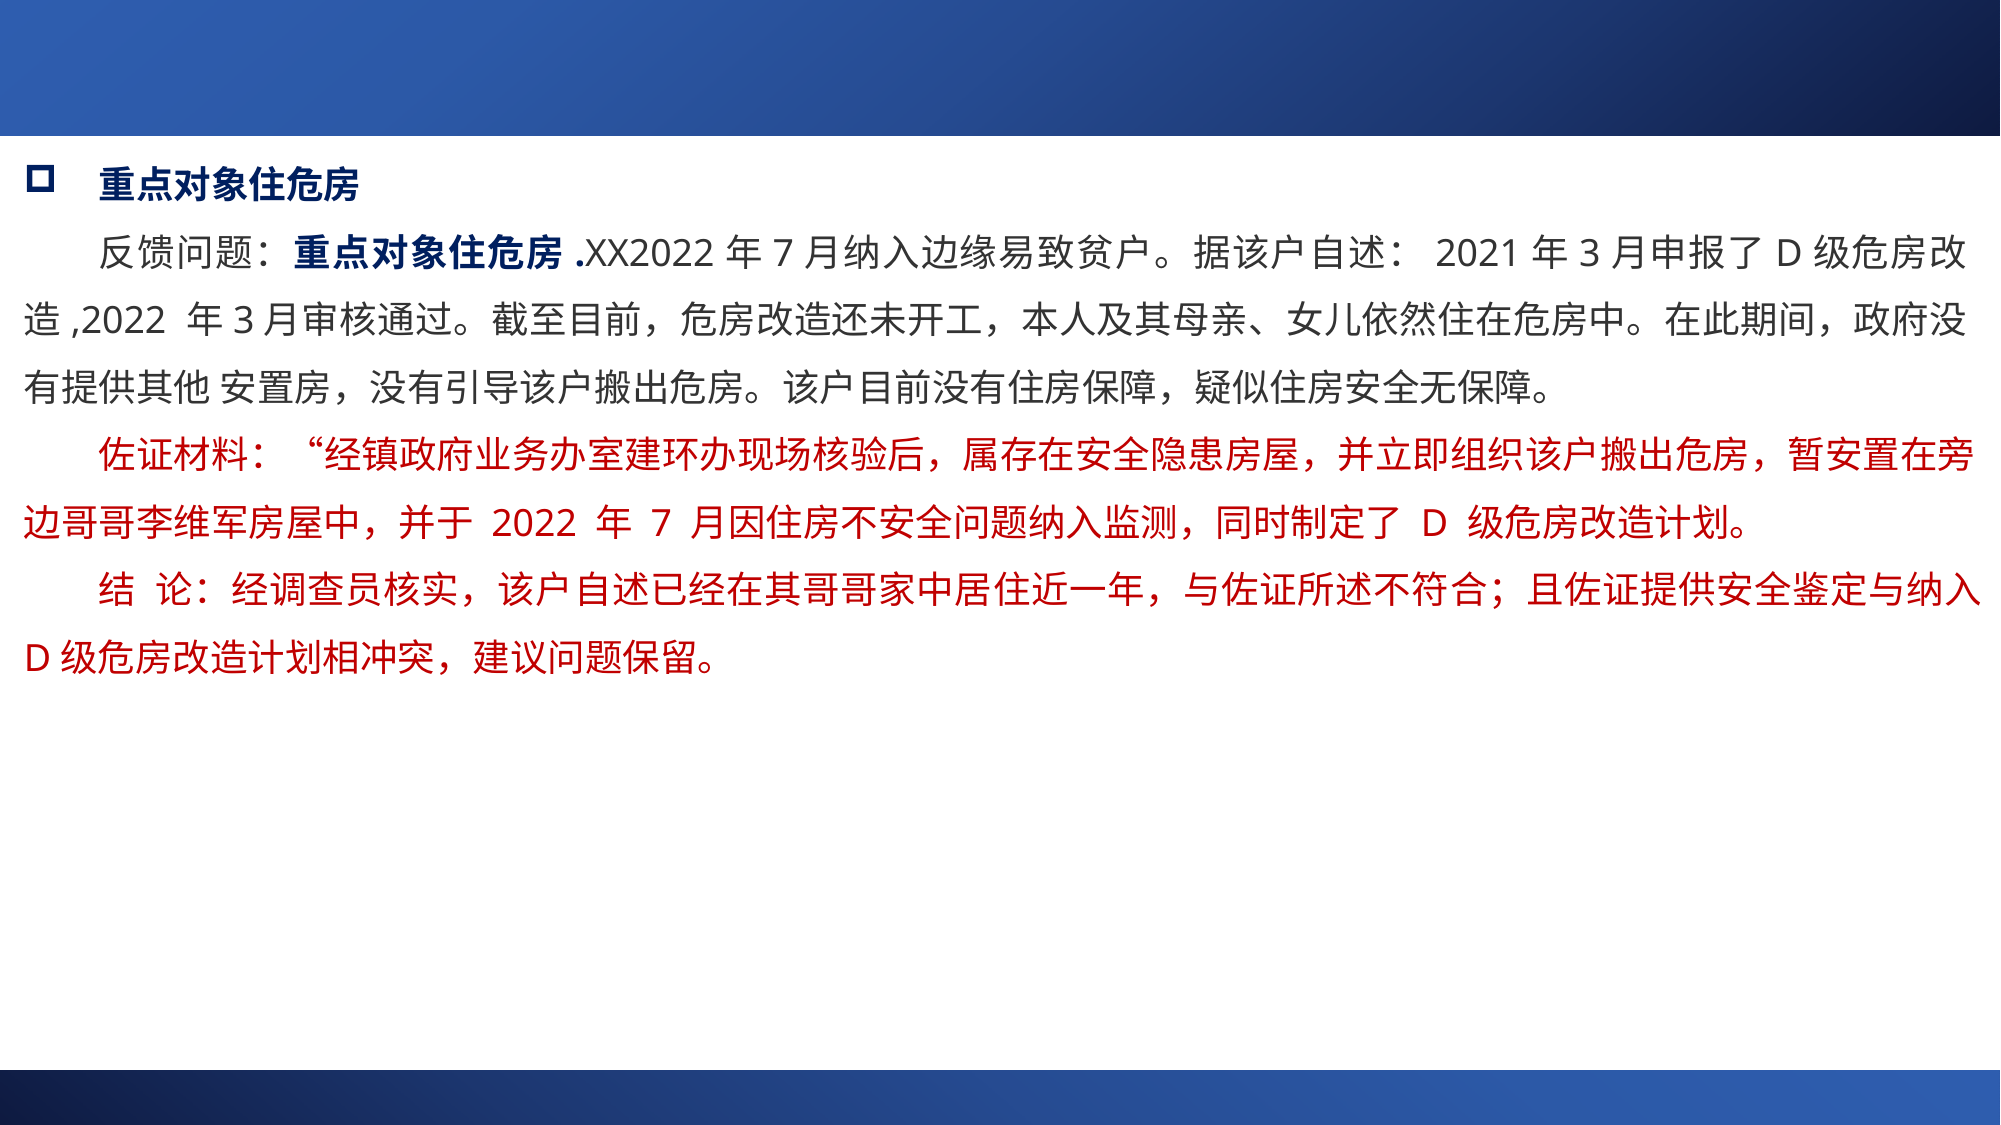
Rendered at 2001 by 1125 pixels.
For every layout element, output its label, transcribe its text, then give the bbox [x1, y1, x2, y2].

text_box [0, 1070, 2000, 1125]
text_box [0, 0, 2000, 136]
text_box 重点对象住危房 反馈问题：重点对象住危房.XX2022年7月纳入边缘易致贫户。据该户自述：2021年3月申报了D级危房改造,2022 年3月审核通过。截至目前，危房改造还未开工，本人及其母亲、女儿依然住在危房中。在此期间，政府没有提供其他 安置房，没有引导该户搬出危房。该户目前没有住房保障，疑似住房安全无保障。 佐证材料：“经镇政府业务办室建环办现场核验后，属存在安全隐患房屋，并立即组织该户搬出危房，暂安置在旁 边哥哥李维军房屋中，并于 2022 年 7 月因住房不安全问题纳入监测，同时制定了 D 级危房改造计划。 结 论：经调查员核实，该户自述已经在其哥哥家中居住近一年，与佐证所述不符合；且佐证提供安全鉴定与纳入 D级危房改造计划相冲突，建议问题保留。 [21, 136, 1984, 679]
